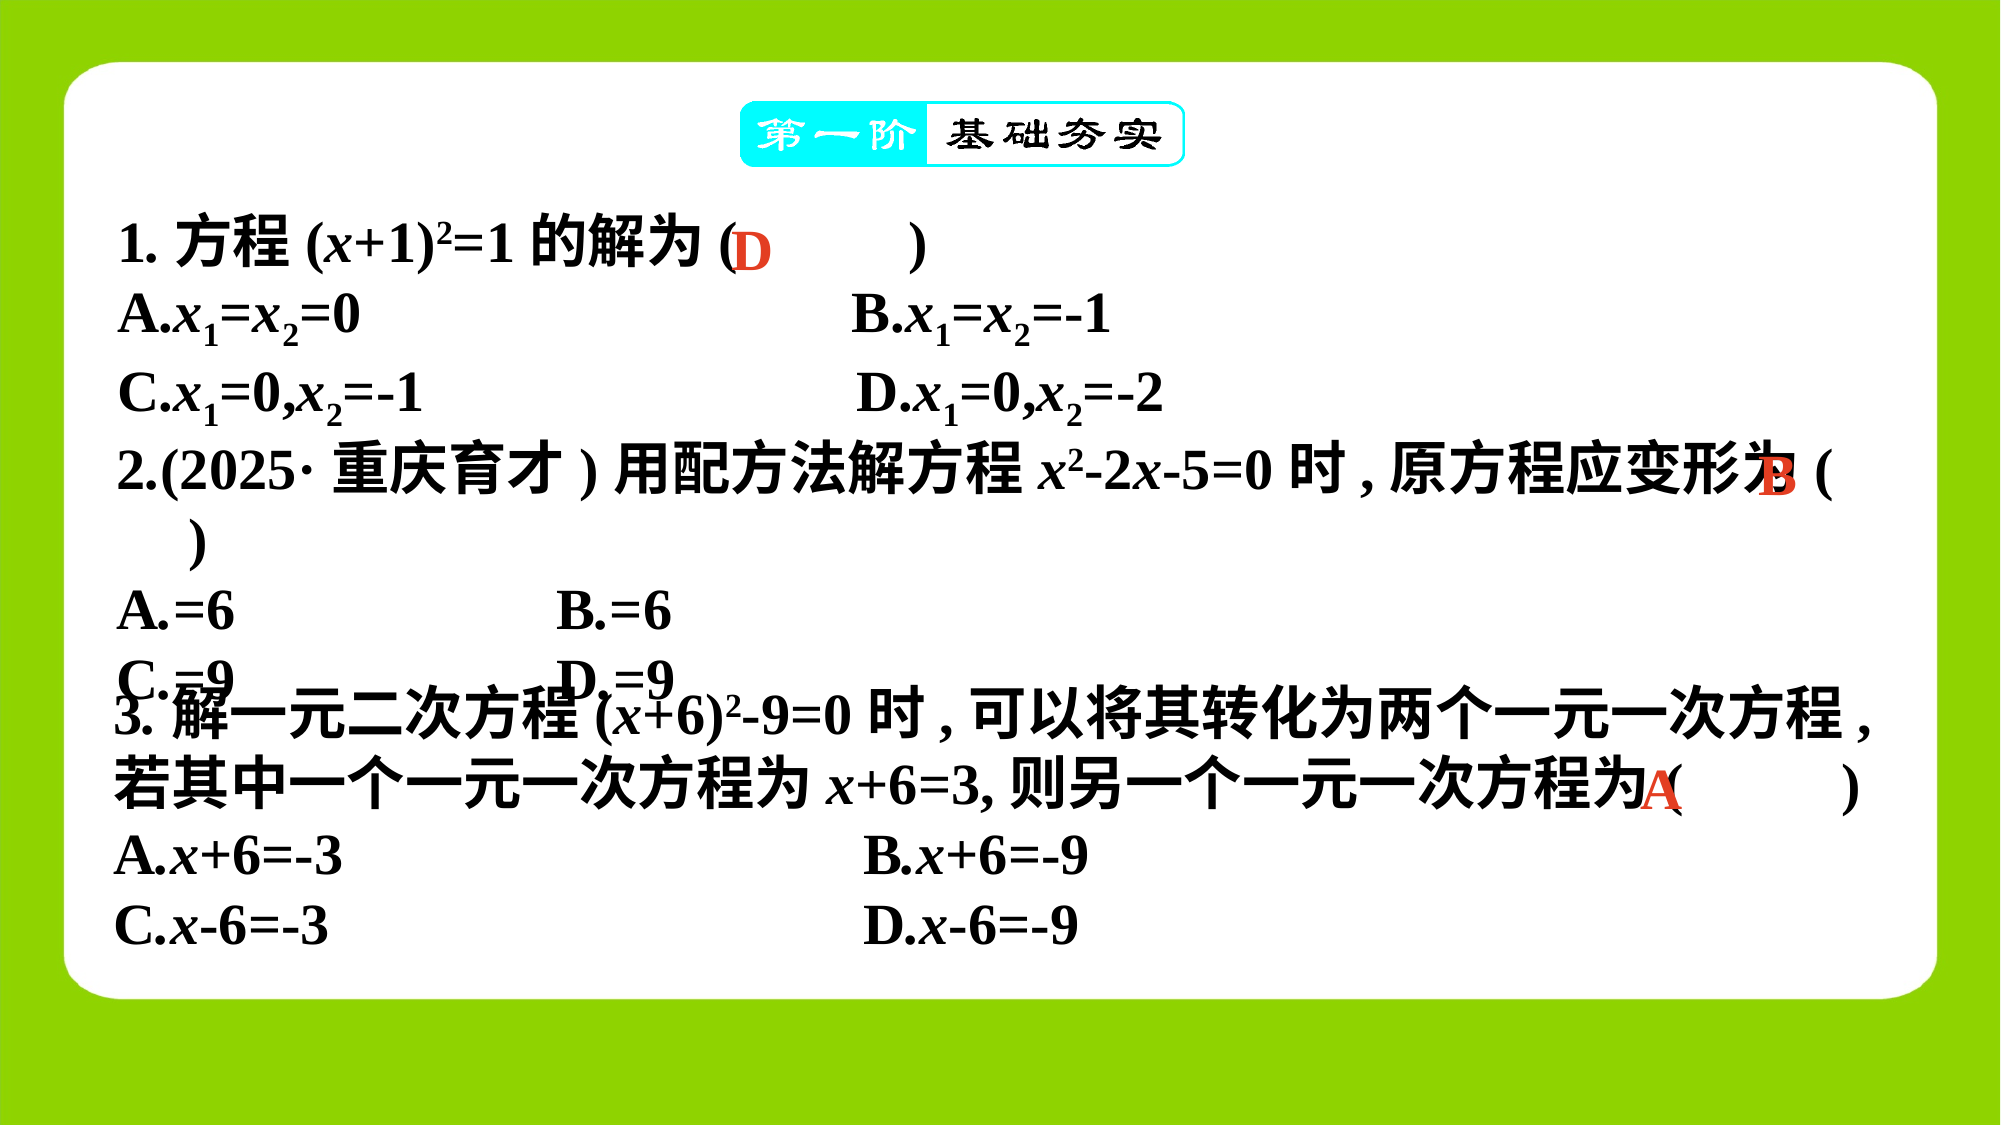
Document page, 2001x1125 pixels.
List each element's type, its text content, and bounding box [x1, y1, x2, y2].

text_box 3.解一元二次方程(x+6)2-9=0时,可以将其转化为两个一元一次方程,若其中一个一元一次方程为x+6=3,则另一个一元一次方程为( ) A.x+6=-3 B.x+6=-9 C.x-6=-3 D.x-6=-9 [98, 668, 1901, 964]
text_box 1.方程(x+1)2=1的解为( ) A.x1=x2=0 B.x1=x2=-1 C.x1=0,x2=-1 D.x1=0,x2=-2 [102, 196, 1626, 441]
text_box A [1625, 743, 1690, 829]
picture [0, 0, 2001, 1125]
text_box D [716, 204, 800, 290]
text_box B [1744, 429, 1820, 514]
